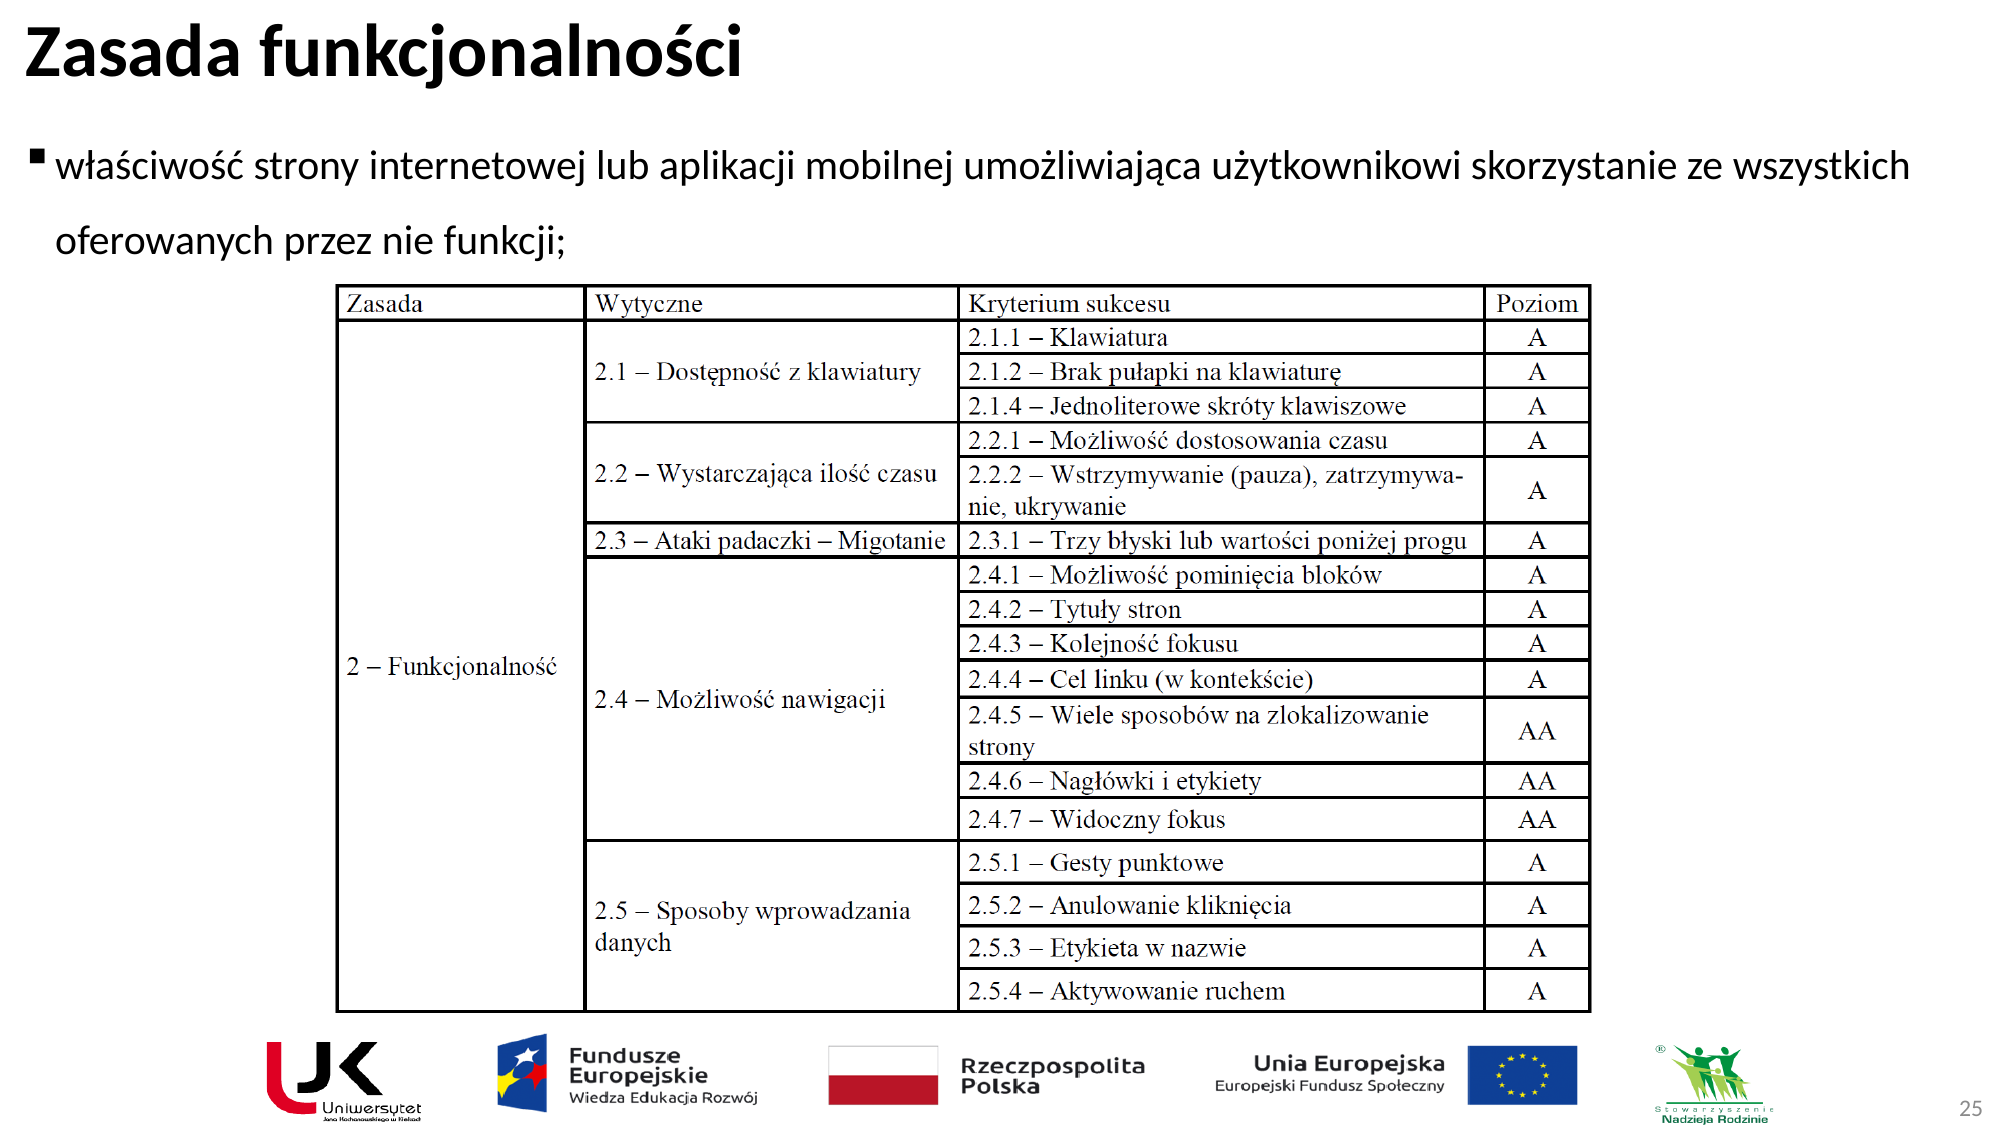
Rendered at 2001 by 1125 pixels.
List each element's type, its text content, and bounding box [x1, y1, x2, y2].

title Zasada funkcjonalności [25, 0, 1549, 113]
picture [327, 281, 1613, 1125]
slide_number 25 [1862, 1089, 1999, 1125]
text_box właściwość strony internetowej lub aplikacji mobilnej umożliwiająca użytkownikowi skorzystanie ze wszystkich oferowanych przez nie funkcji; [0, 113, 1931, 254]
picture [266, 1042, 421, 1122]
picture [1655, 1044, 1774, 1125]
